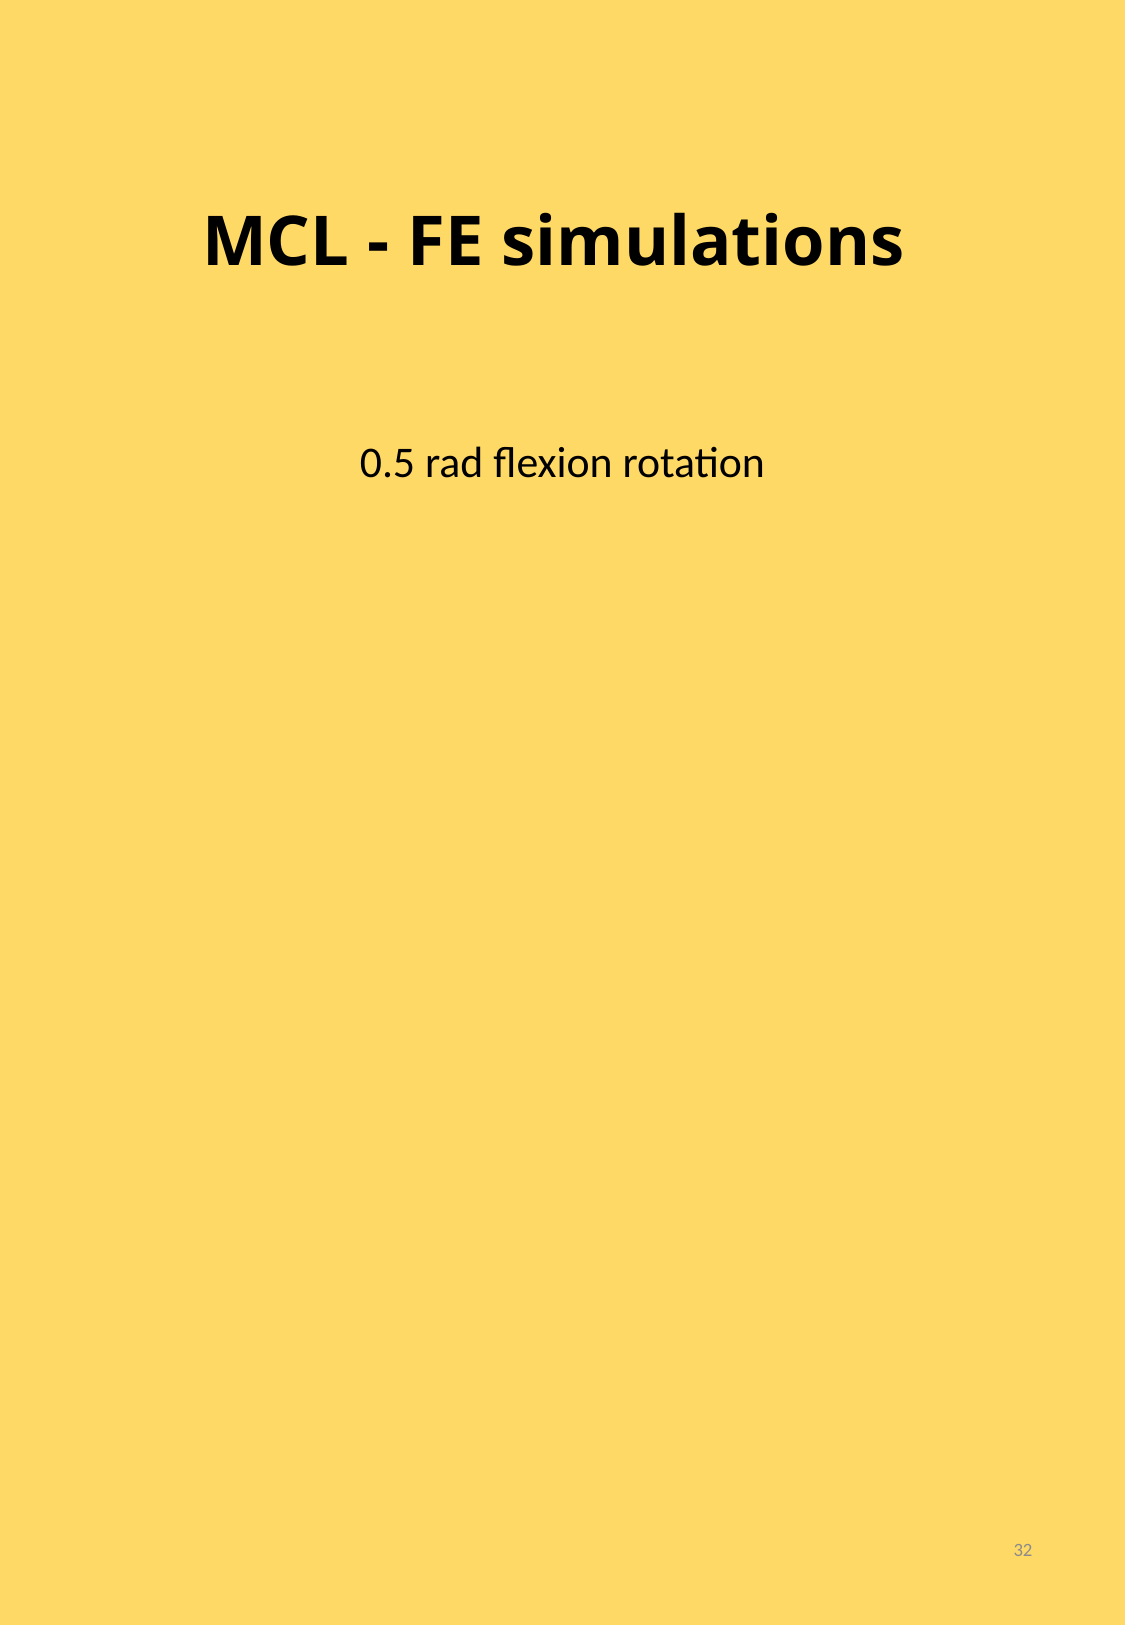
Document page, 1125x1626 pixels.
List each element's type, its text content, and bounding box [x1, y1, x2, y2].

slide_number 32 [794, 1506, 1048, 1593]
title MCL - FE simulations [77, 86, 1048, 401]
list 0.5 rad flexion rotation [77, 432, 1048, 1464]
